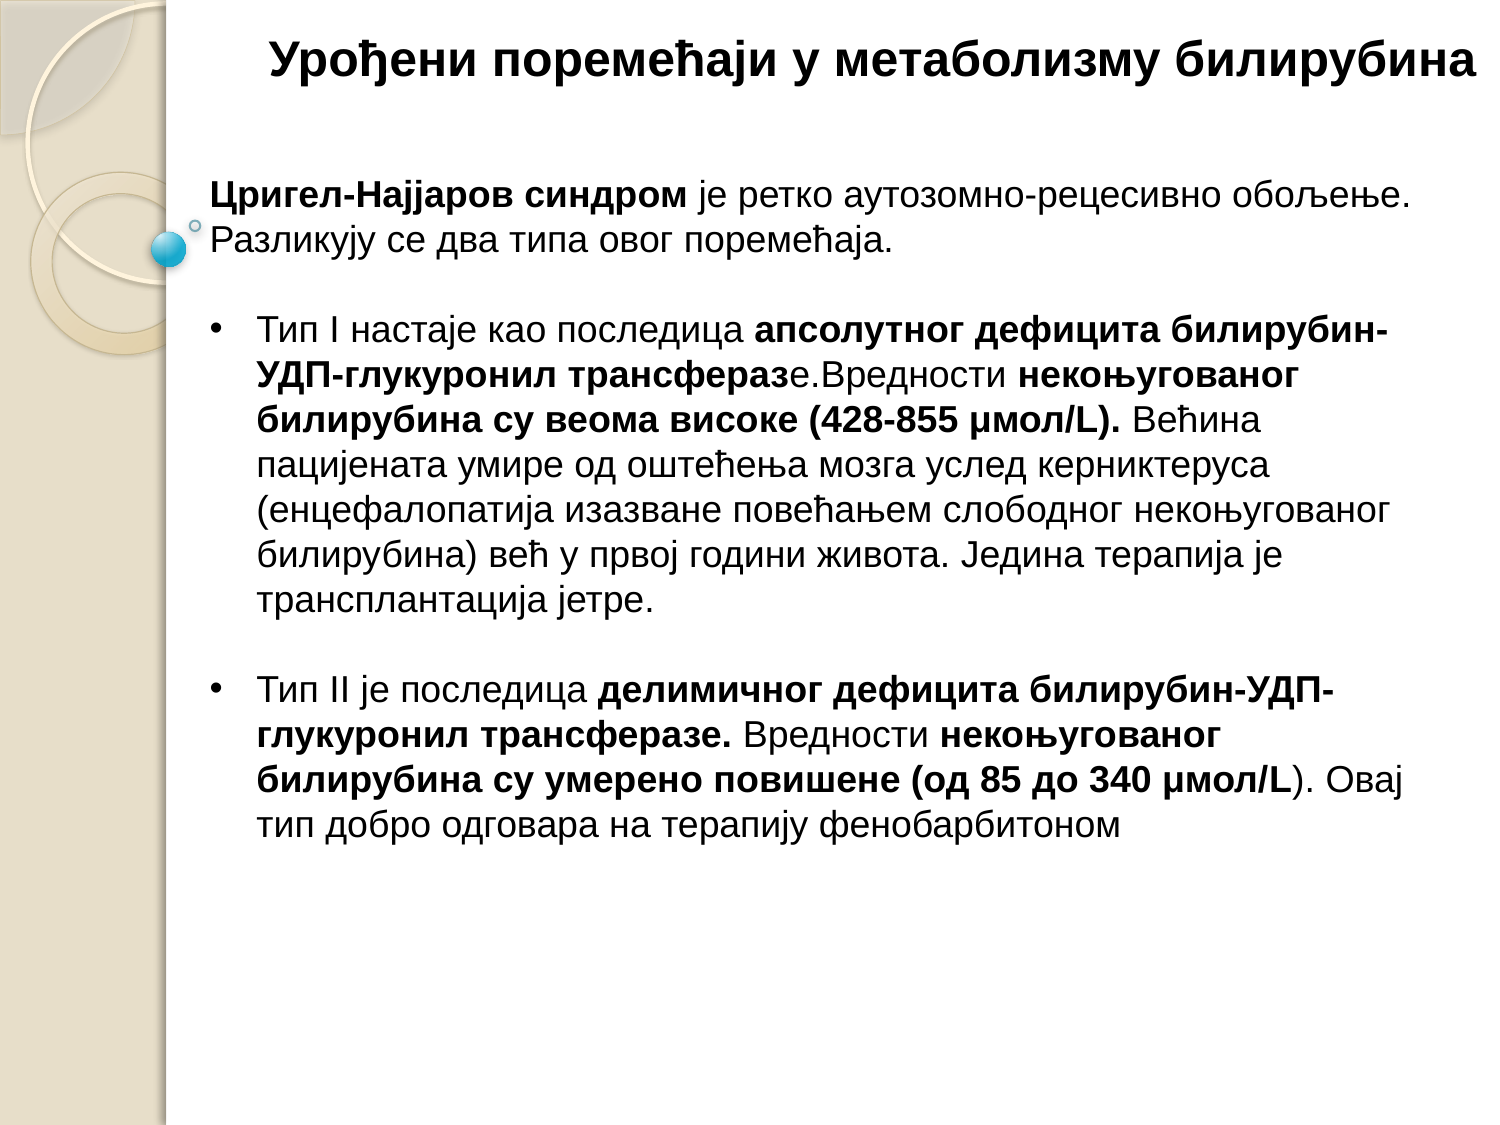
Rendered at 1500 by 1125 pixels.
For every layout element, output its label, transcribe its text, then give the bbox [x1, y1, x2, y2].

text_box Урођени поремећаји у метаболизму билирубина [253, 19, 1495, 94]
text_box Цригел-Најјаров синдром је ретко аутозомно-рецесивно обољење. Разликују се два типа овог поремећаја. Тип I настаје као последица апсолутног дефицита билирубин-УДП-глукуронил трансферазе.Вредности некоњугованог билирубина су веома високе (428-855 μмол/L). Већина пацијената умире од оштећења мозга услед керниктеруса (енцефалопатија изазване повећањем слободног некоњугованог билирубина) већ у првој години живота. Једина терапија је трансплантација јетре. Тип II је последица делимичног дефицита билирубин-УДП-глукуронил трансферазе. Вредности некоњугованог билирубина су умерено повишене (од 85 до 340 μмол/L). Овај тип добро одговара на терапију фенобарбитоном [194, 162, 1435, 898]
